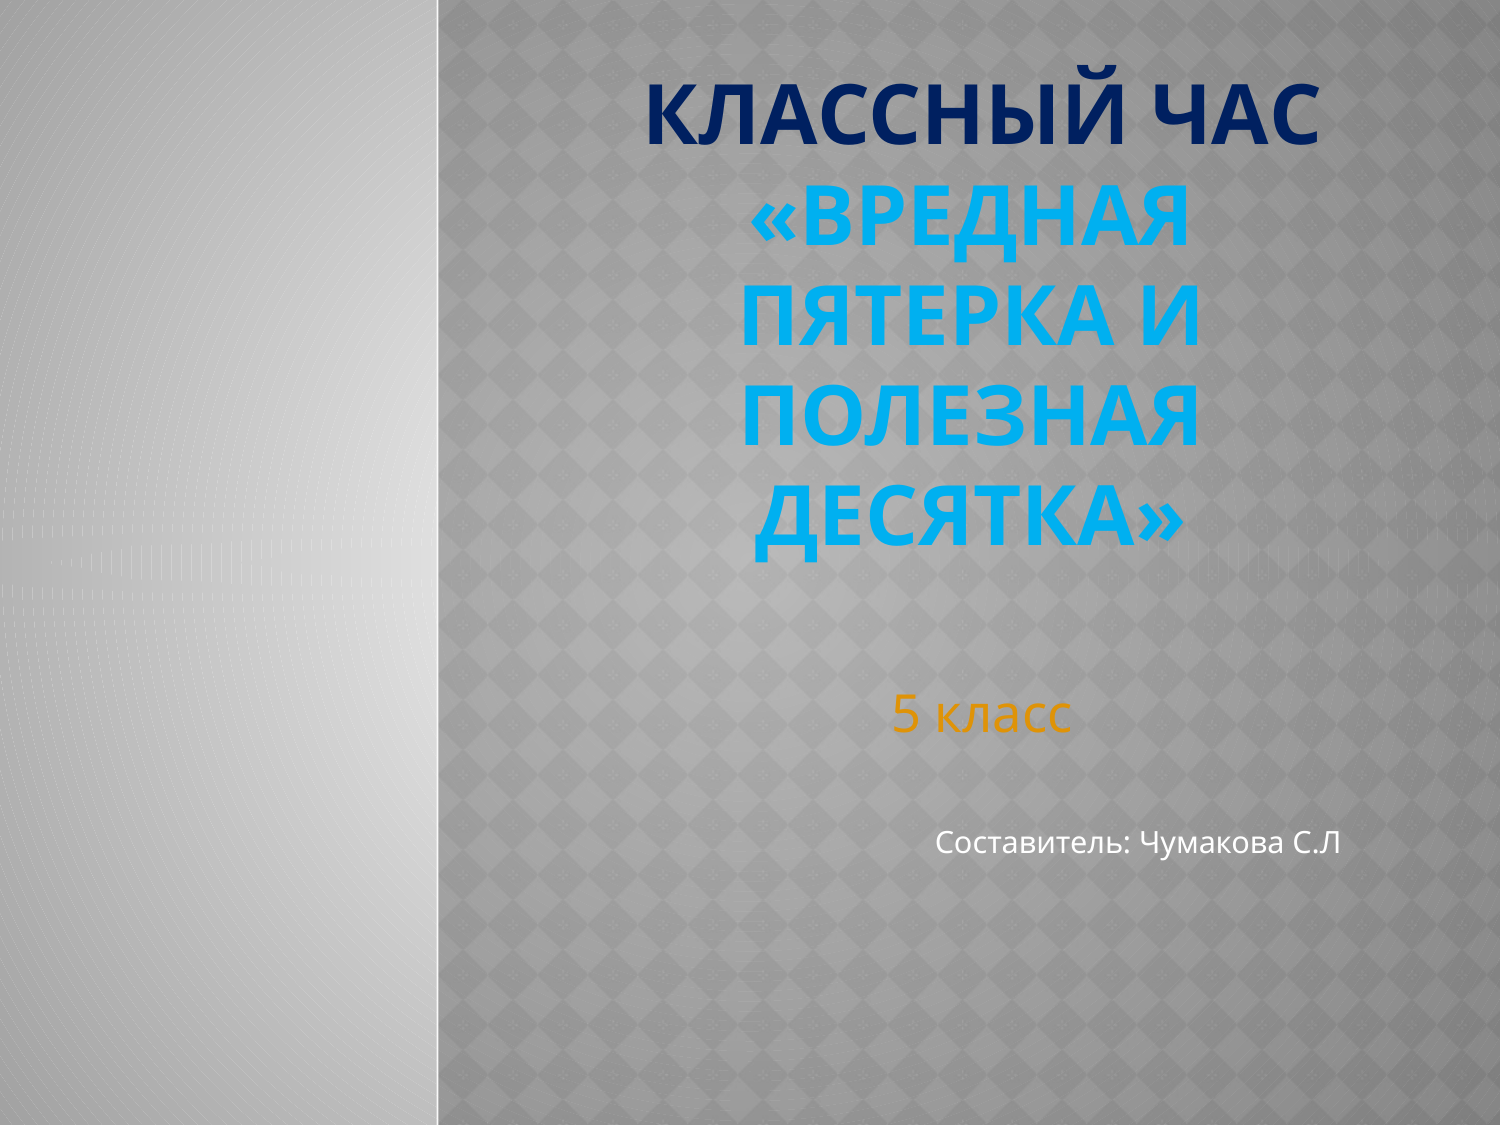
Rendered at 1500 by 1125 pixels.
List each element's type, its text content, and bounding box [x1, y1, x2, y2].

title классный час «Вредная пятерка и полезная десятка» [552, 87, 1390, 563]
subtitle 5 класс Составитель: Чумакова С.Л [562, 679, 1402, 861]
